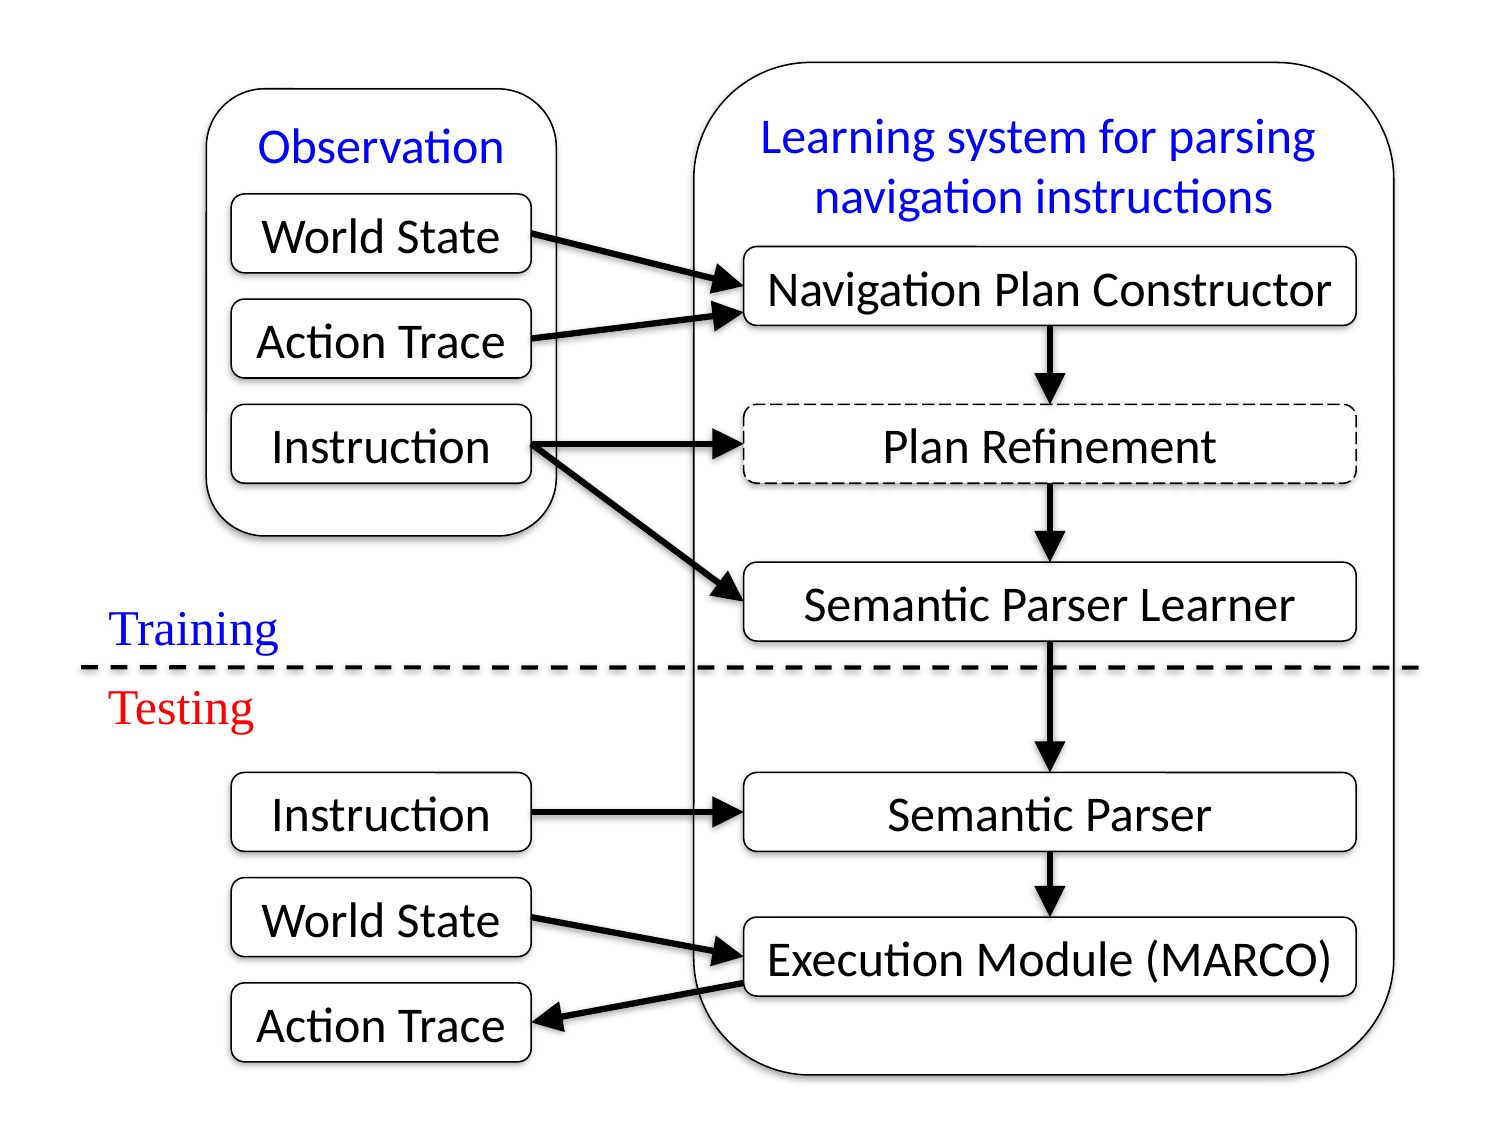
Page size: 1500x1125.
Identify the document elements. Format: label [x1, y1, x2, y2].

text_box [80, 62, 1419, 1076]
